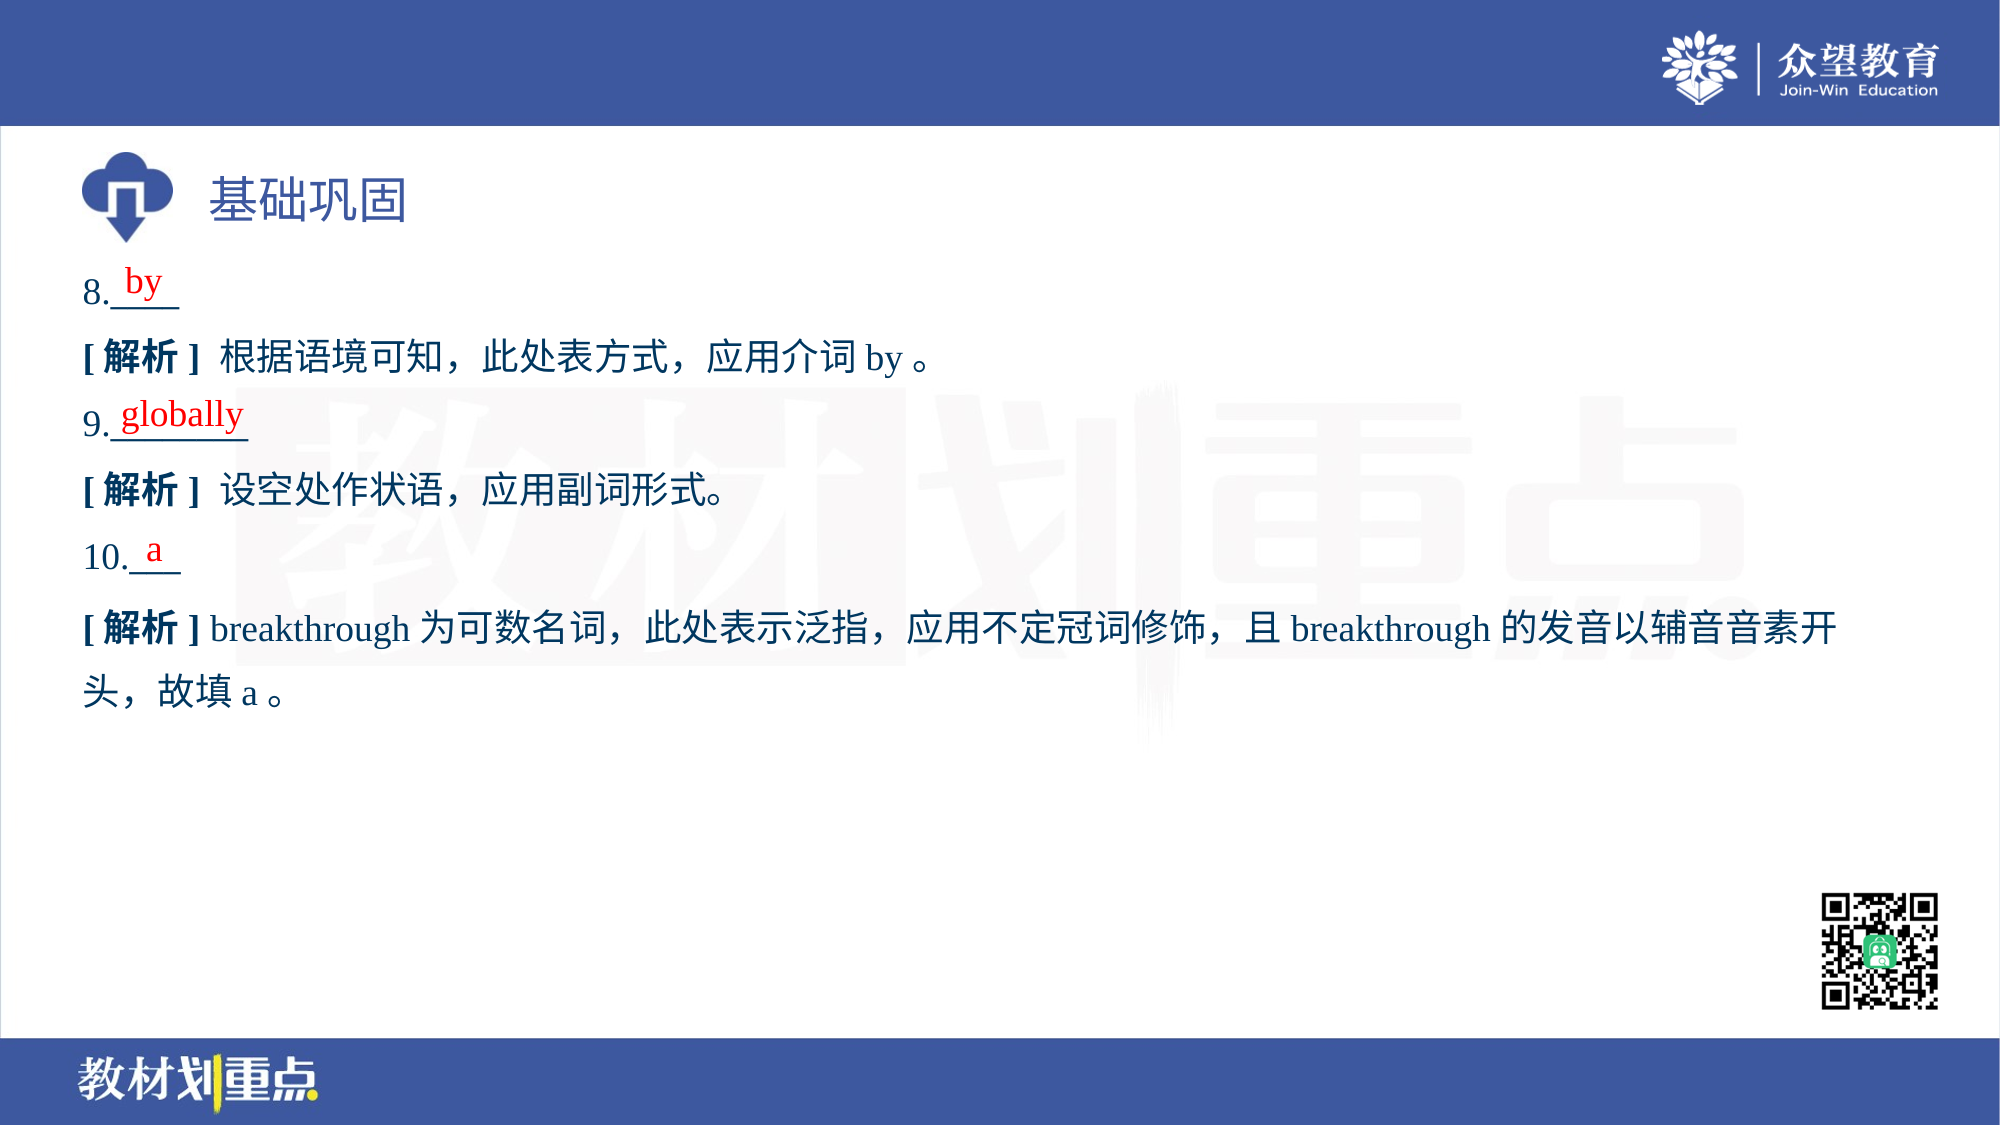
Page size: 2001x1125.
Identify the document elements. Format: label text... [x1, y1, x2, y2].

text_box by [111, 236, 177, 295]
text_box 10.___ [82, 512, 1817, 571]
text_box [解析] 根据语境可知，此处表方式，应用介词by。 [82, 313, 1817, 371]
text_box globally [107, 369, 258, 428]
text_box [解析] breakthrough为可数名词，此处表示泛指，应用不定冠词修饰，且breakthrough的发音以辅音音素开 头，故填a。 [82, 580, 1817, 707]
text_box 9.________ [82, 379, 1817, 438]
text_box [解析] 设空处作状语，应用副词形式。 [82, 446, 1817, 504]
picture [0, 0, 2000, 1125]
text_box a [132, 504, 177, 563]
text_box 8.____ [82, 247, 1817, 306]
